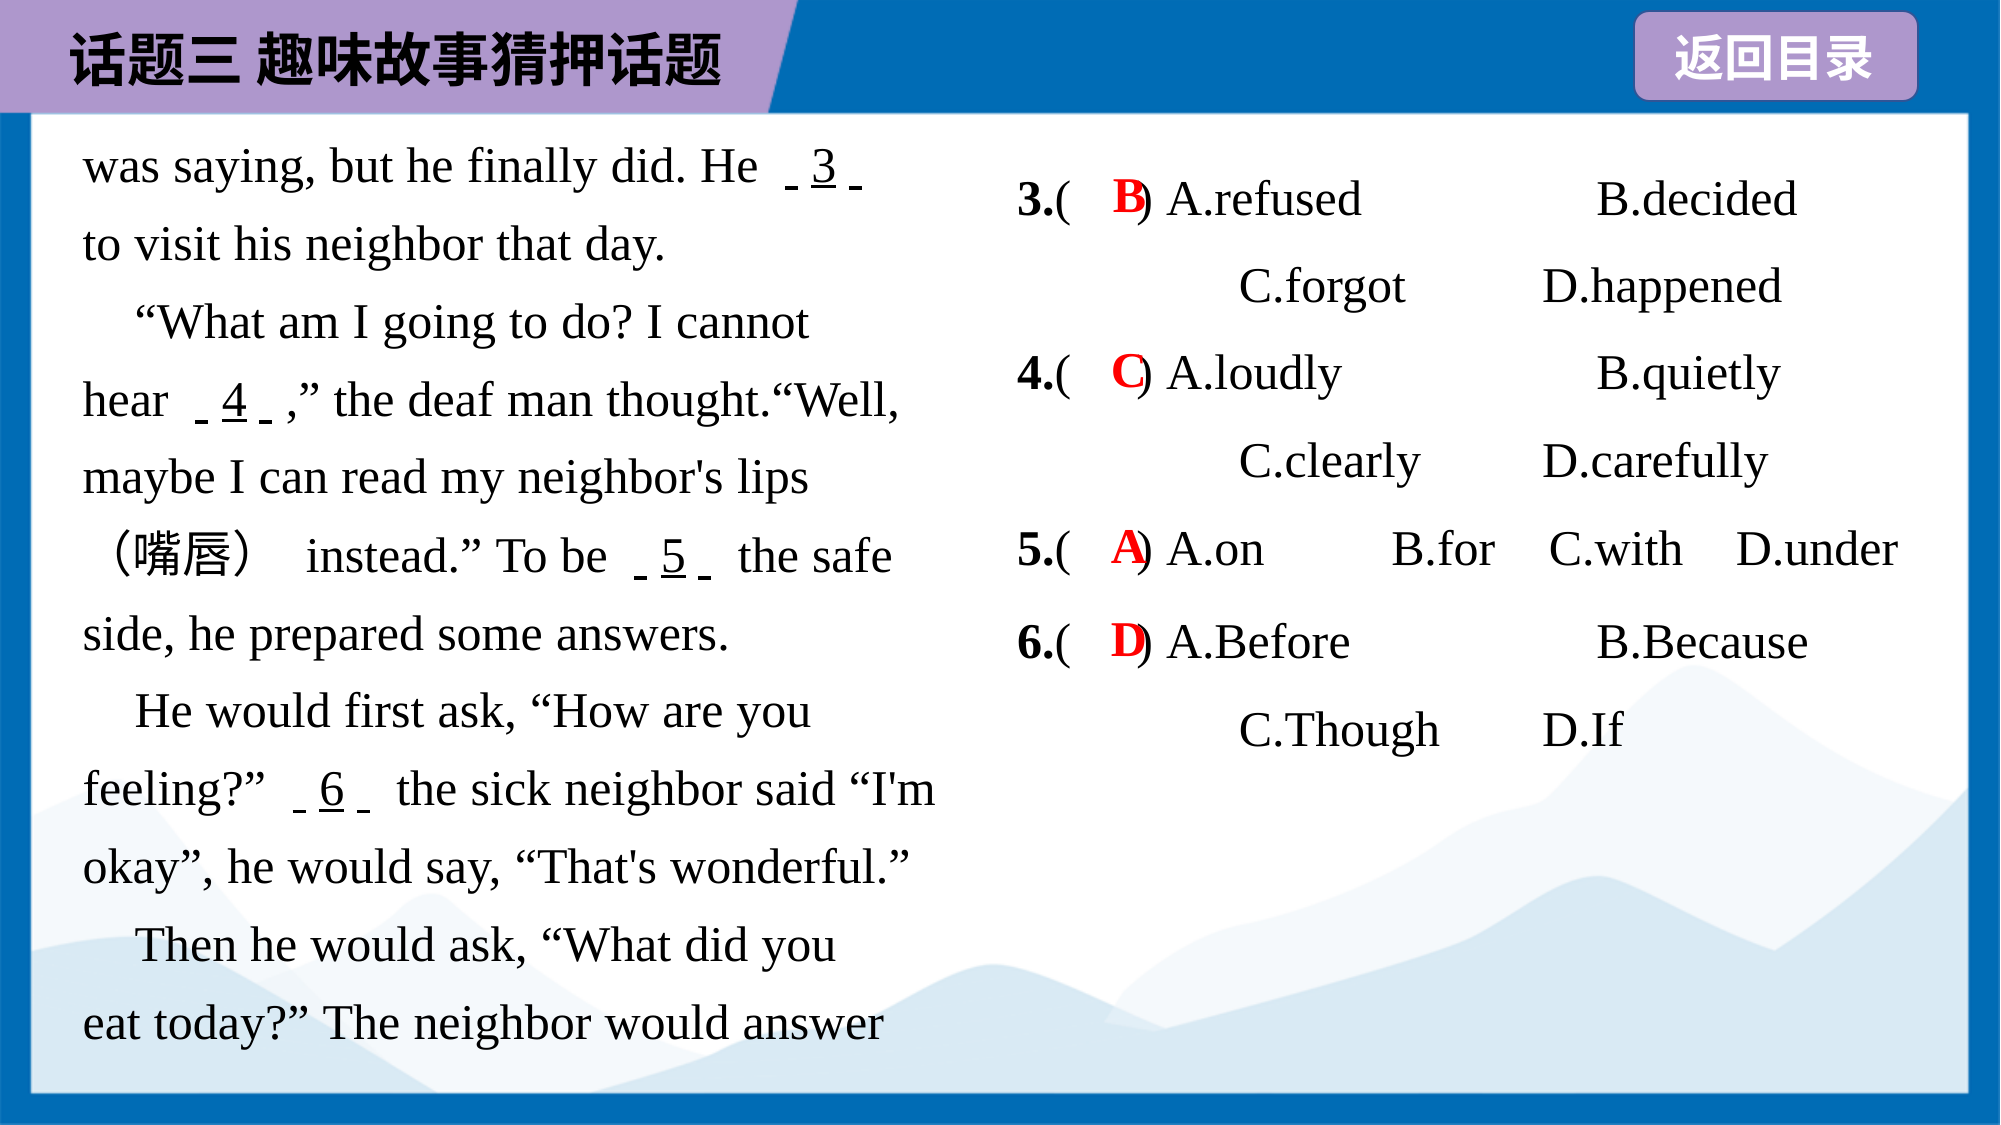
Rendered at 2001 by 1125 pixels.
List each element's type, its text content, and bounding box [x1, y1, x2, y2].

text_box 6.( ) A.Before B.Because C.Though D.If [1016, 577, 1919, 747]
text_box B [1094, 135, 1165, 214]
text_box C [1092, 309, 1165, 389]
text_box 5.( ) A.on B.for C.with D.under [1016, 488, 1919, 566]
picture [0, 0, 2000, 1125]
text_box 3.( ) A.refused B.decided C.forgot D.happened [1016, 133, 1919, 304]
text_box D [1092, 578, 1165, 658]
text_box was saying, but he finally did. He . .3. . to visit his neighbor that day. “What am I going to do? I cannot hear . .4. .,” the deaf man thought.“Well, maybe I can read my neighbor's lips （嘴唇） instead.” To be . .5. . the safe side, he prepared some answers. He would first ask, “How are you feeling?” . .6. . the sick neighbor said “I'm okay”, he would say, “That's wonderful.” Then he would ask, “What did you eat today?” The neighbor would answer [82, 114, 984, 1083]
text_box 4.( ) A.loudly B.quietly C.clearly D.carefully [1016, 308, 1919, 478]
text_box A [1092, 486, 1165, 565]
